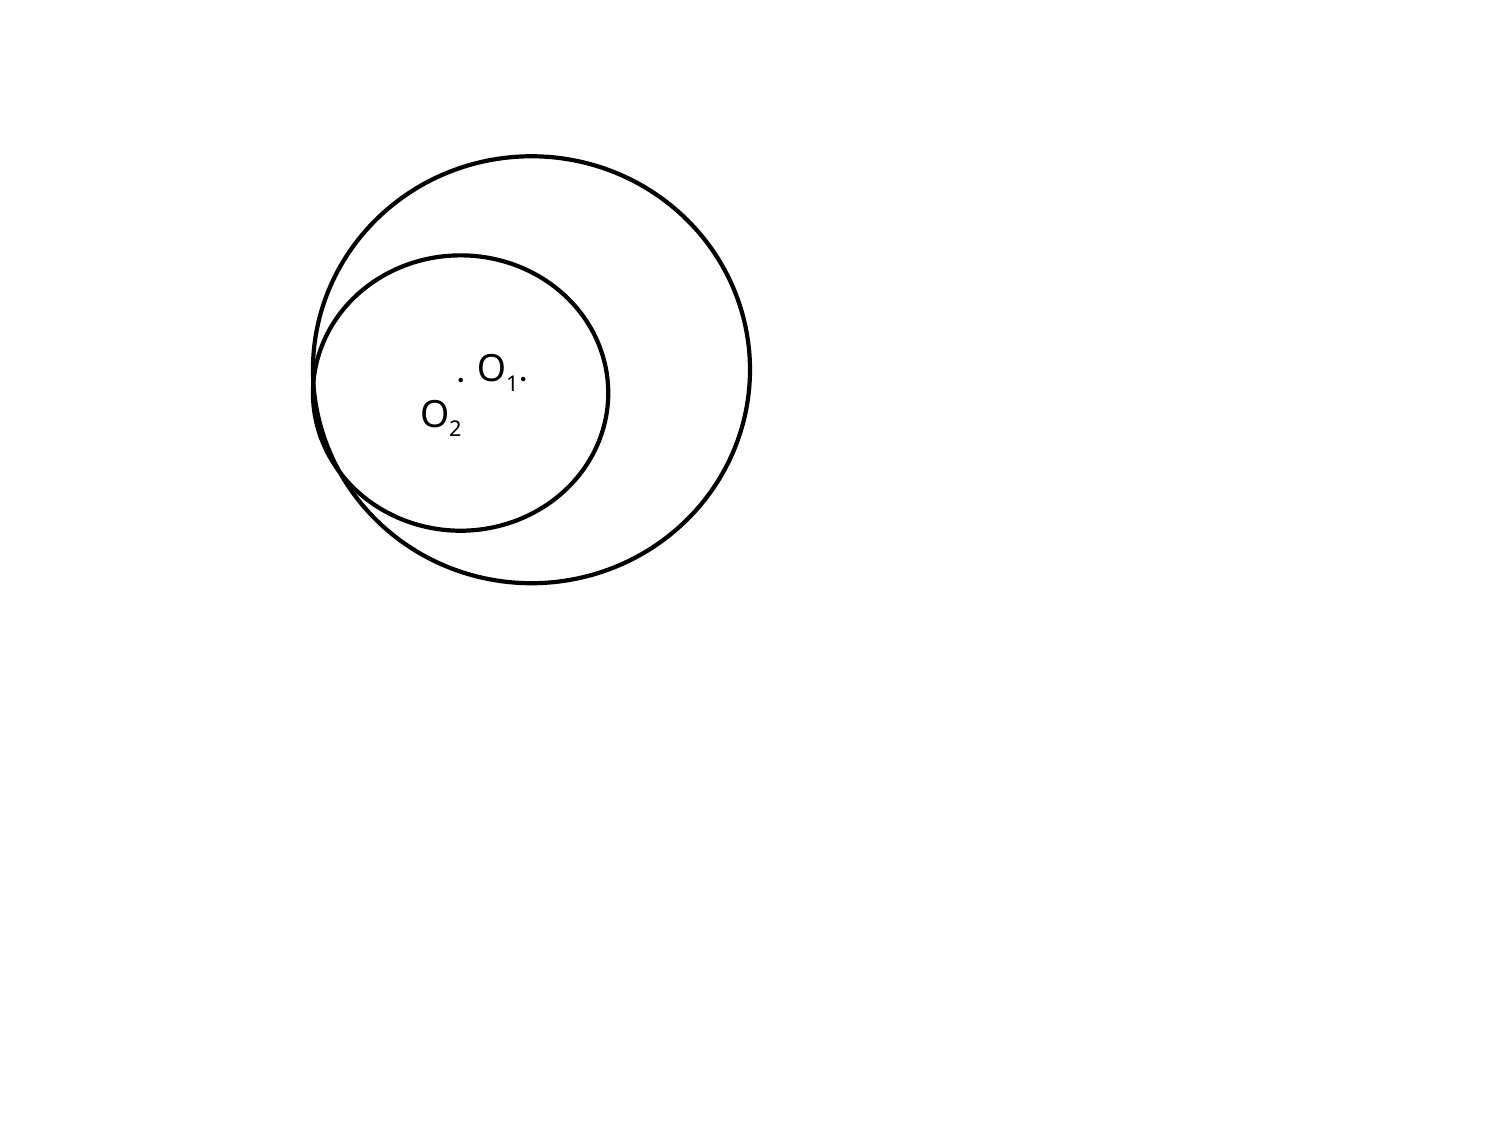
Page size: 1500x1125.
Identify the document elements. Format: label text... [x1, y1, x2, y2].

text_box O1. [310, 154, 753, 586]
text_box . O2 [310, 253, 611, 533]
